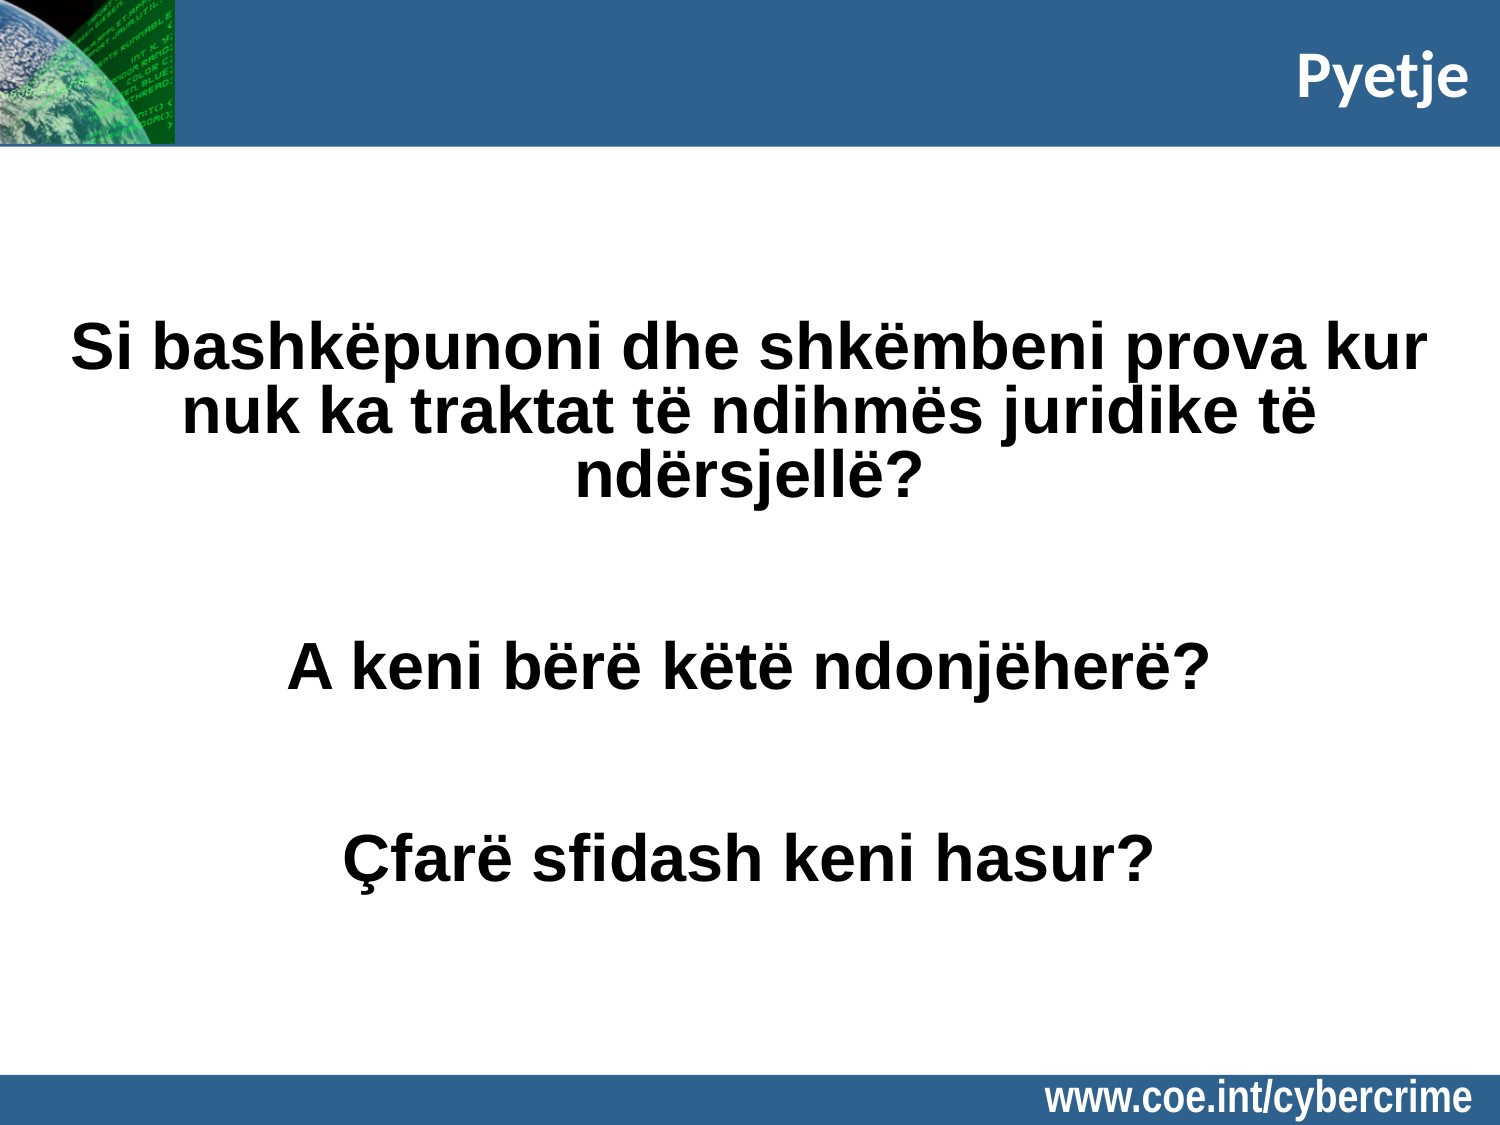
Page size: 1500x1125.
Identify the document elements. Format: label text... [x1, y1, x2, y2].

text_box www.coe.int/cybercrime [1030, 1059, 1500, 1125]
text_box Si bashkëpunoni dhe shkëmbeni prova kur nuk ka traktat të ndihmës juridike të ndërsjellë? A keni bërë këtë ndonjëherë? Çfarë sfidash keni hasur? [50, 310, 1450, 902]
text_box Pyetje [177, 0, 1500, 149]
picture [0, 0, 175, 144]
text_box [0, 1073, 1030, 1125]
